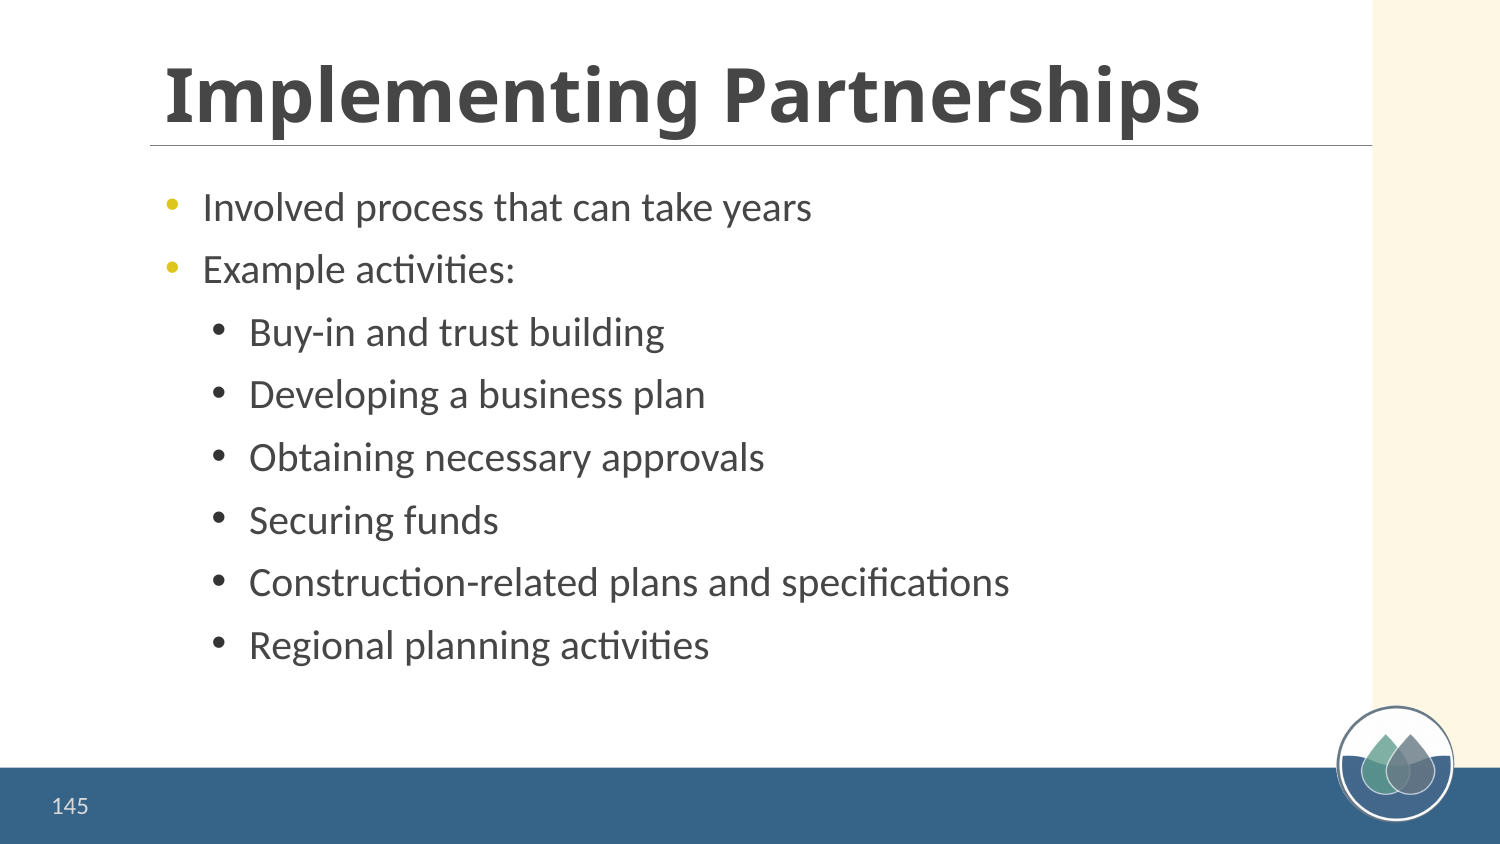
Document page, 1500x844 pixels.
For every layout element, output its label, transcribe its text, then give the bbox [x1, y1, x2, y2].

title Implementing Partnerships [150, 21, 1373, 146]
list Involved process that can take years Example activities: Buy-in and trust building Developing a business plan Obtaining necessary approvals Securing funds Construction-related plans and specifications Regional planning activities [150, 171, 1373, 760]
slide_number 145 [16, 782, 124, 828]
